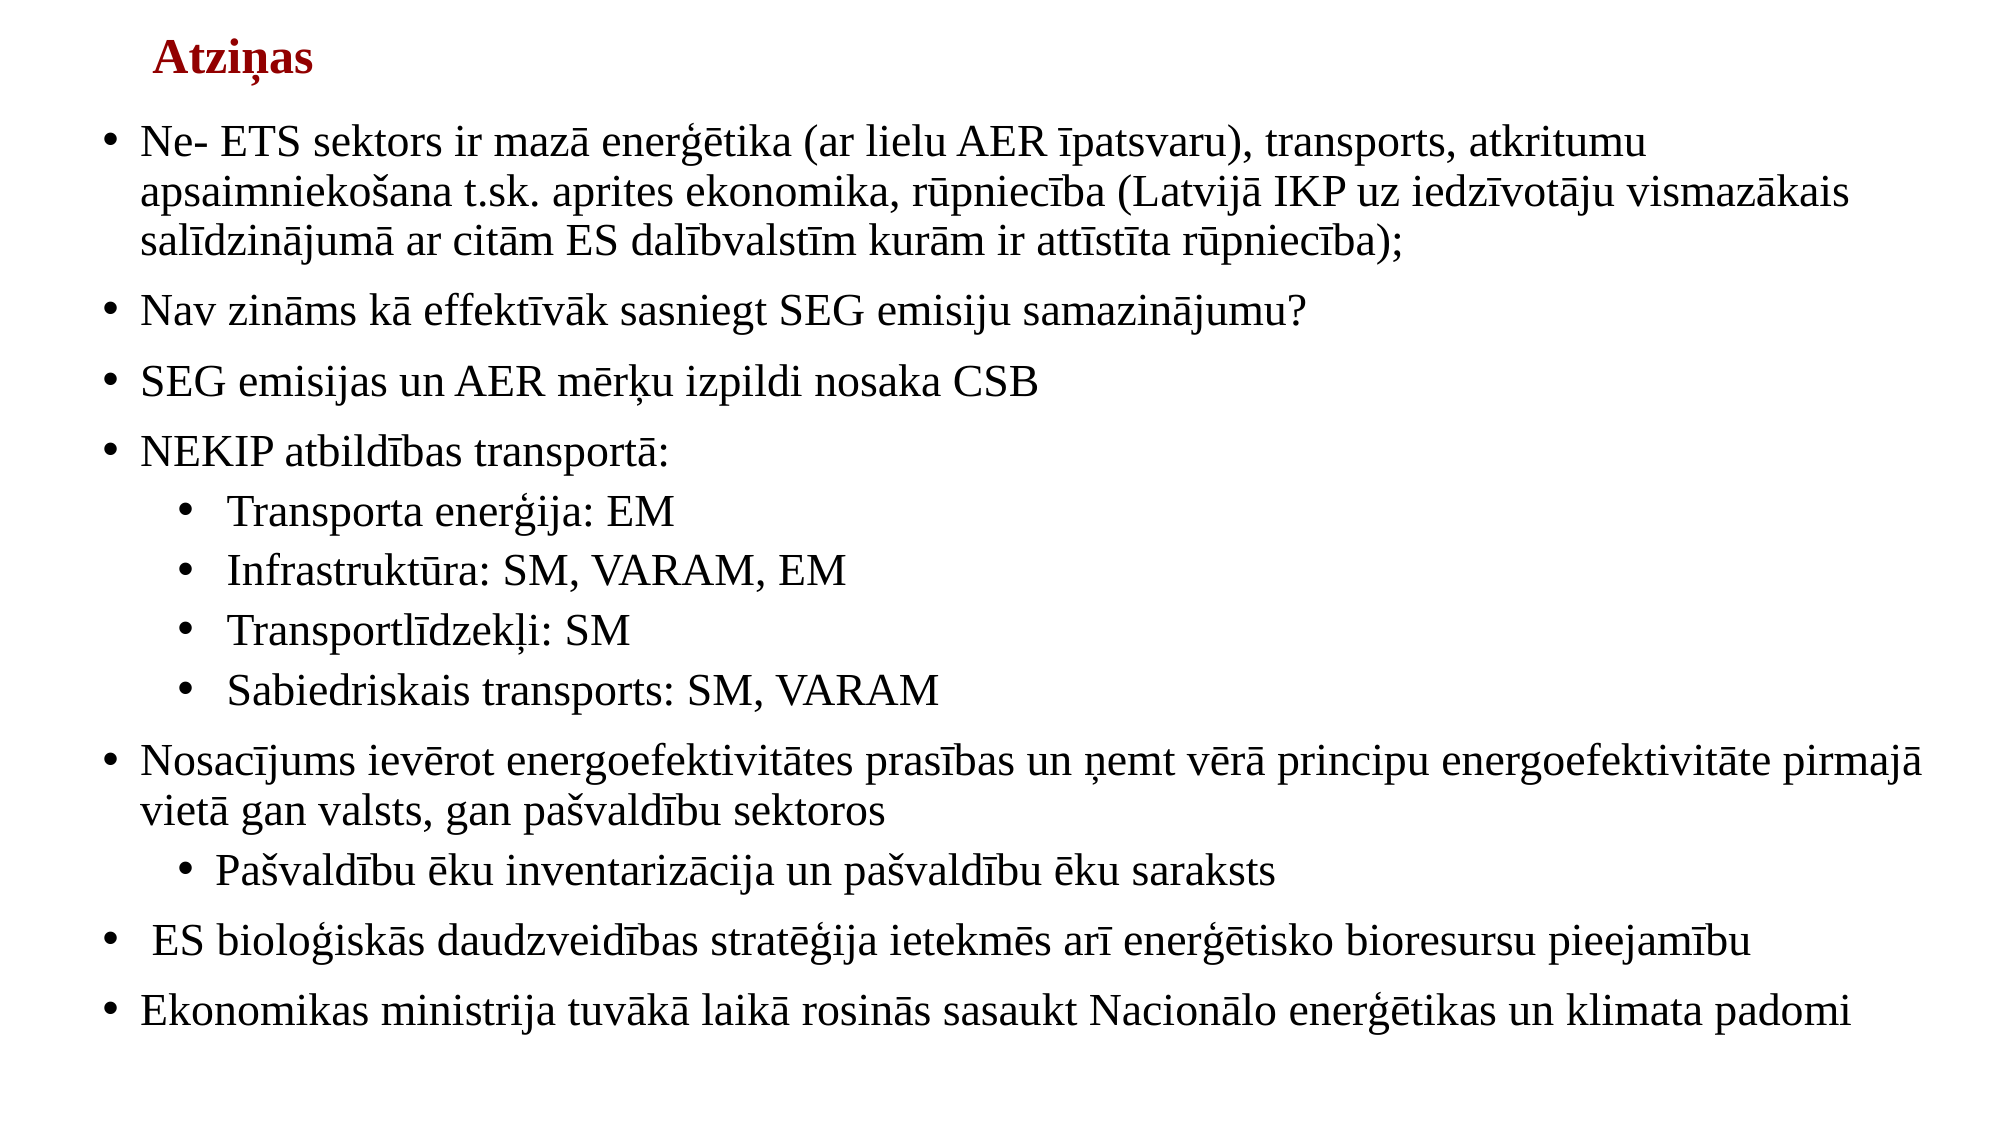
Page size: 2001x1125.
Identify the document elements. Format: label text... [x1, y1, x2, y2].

title Atziņas [137, 19, 1863, 95]
list Ne- ETS sektors ir mazā enerģētika (ar lielu AER īpatsvaru), transports, atkritumu apsaimniekošana t.sk. aprites ekonomika, rūpniecība (Latvijā IKP uz iedzīvotāju vismazākais salīdzinājumā ar citām ES dalībvalstīm kurām ir attīstīta rūpniecība); Nav zināms kā effektīvāk sasniegt SEG emisiju samazinājumu? SEG emisijas un AER mērķu izpildi nosaka CSB NEKIP atbildības transportā: Transporta enerģija: EM Infrastruktūra: SM, VARAM, EM Transportlīdzekļi: SM Sabiedriskais transports: SM, VARAM Nosacījums ievērot energoefektivitātes prasības un ņemt vērā principu energoefektivitāte pirmajā vietā gan valsts, gan pašvaldību sektoros Pašvaldību ēku inventarizācija un pašvaldību ēku saraksts ES bioloģiskās daudzveidības stratēģija ietekmēs arī enerģētisko bioresursu pieejamību Ekonomikas ministrija tuvākā laikā rosinās sasaukt Nacionālo enerģētikas un klimata padomi [87, 109, 1957, 1106]
